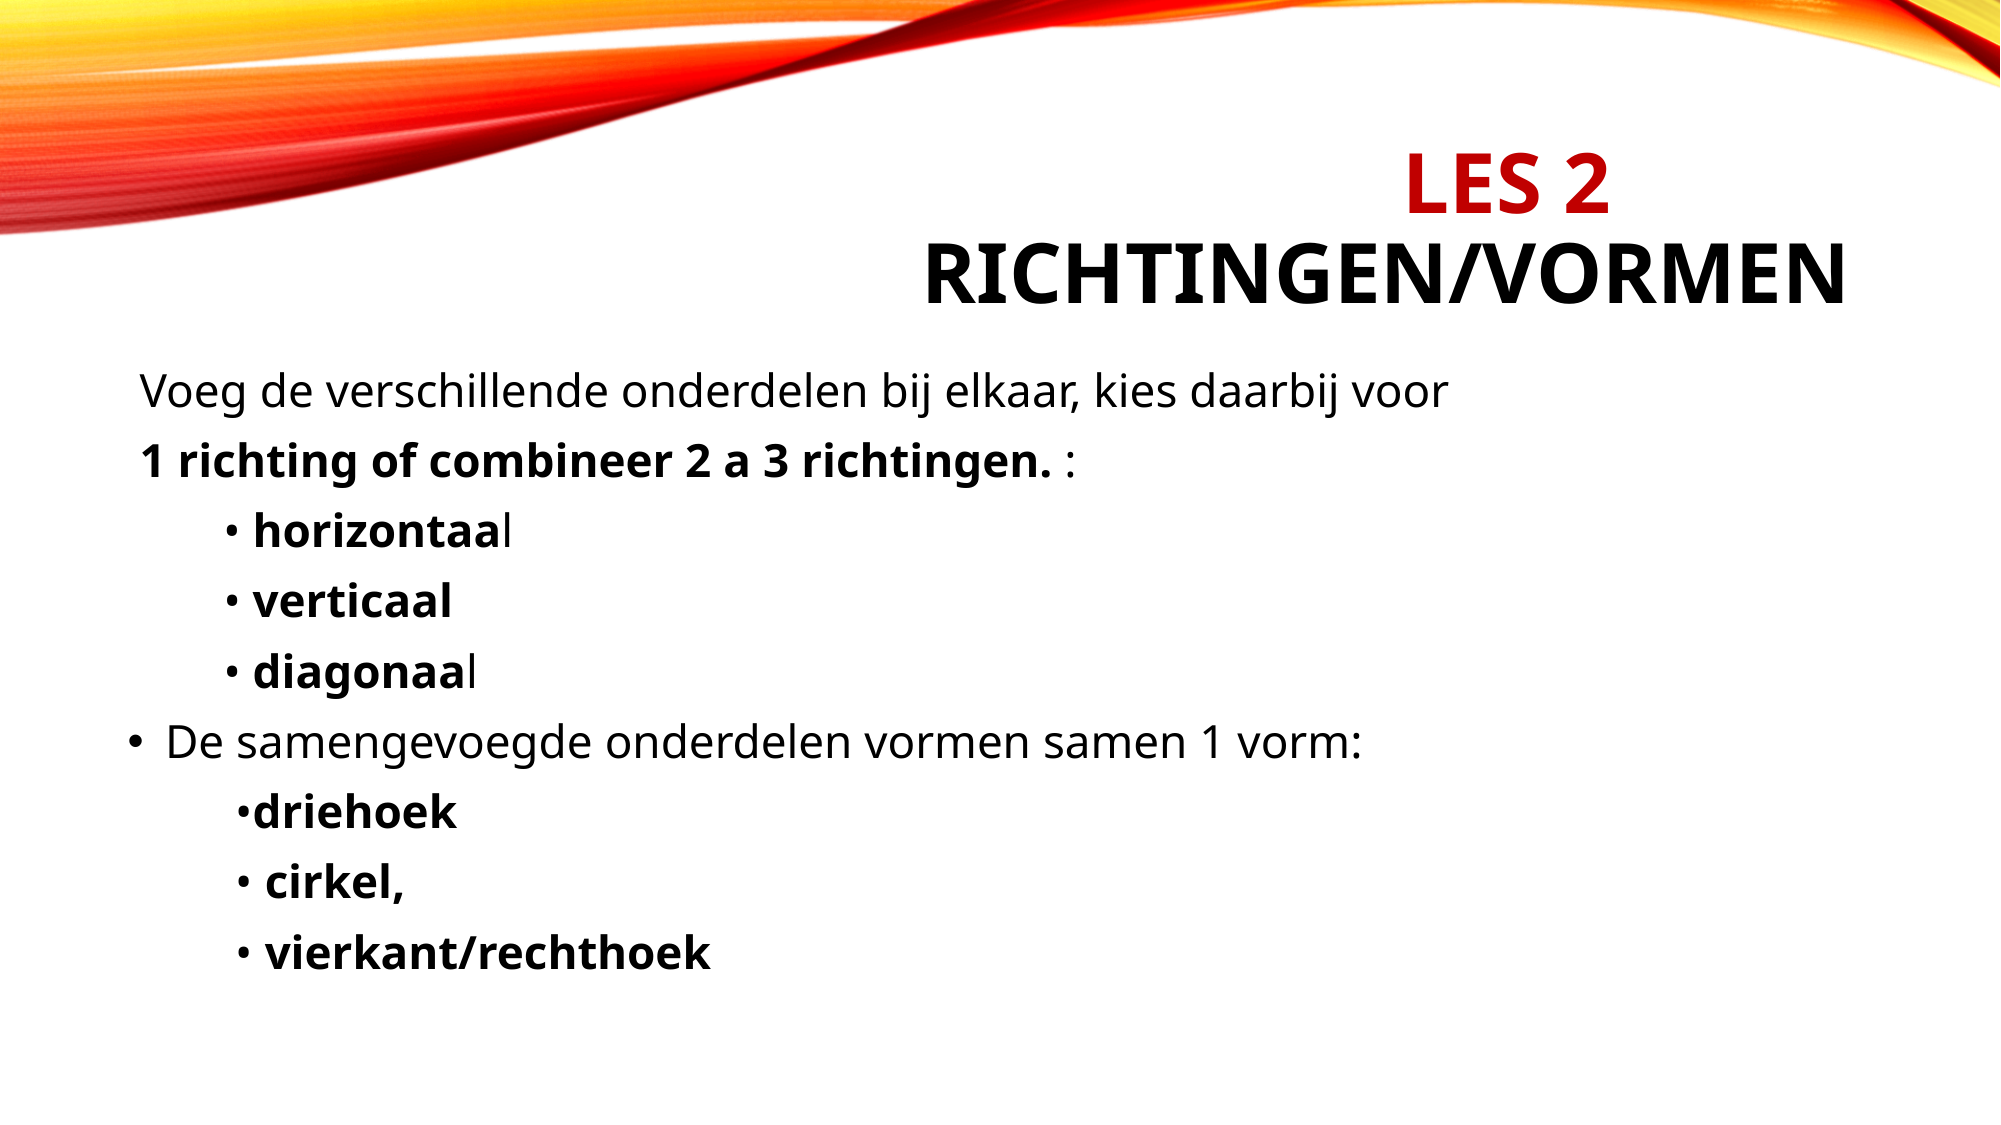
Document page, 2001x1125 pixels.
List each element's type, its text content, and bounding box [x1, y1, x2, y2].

list Voeg de verschillende onderdelen bij elkaar, kies daarbij voor 1 richting of combineer 2 a 3 richtingen. : • horizontaal • verticaal • diagonaal De samengevoegde onderdelen vormen samen 1 vorm: •driehoek • cirkel, • vierkant/rechthoek [112, 360, 1888, 1021]
title Les 2 Richtingen/vormen [474, 125, 1888, 338]
picture [0, 0, 2000, 237]
